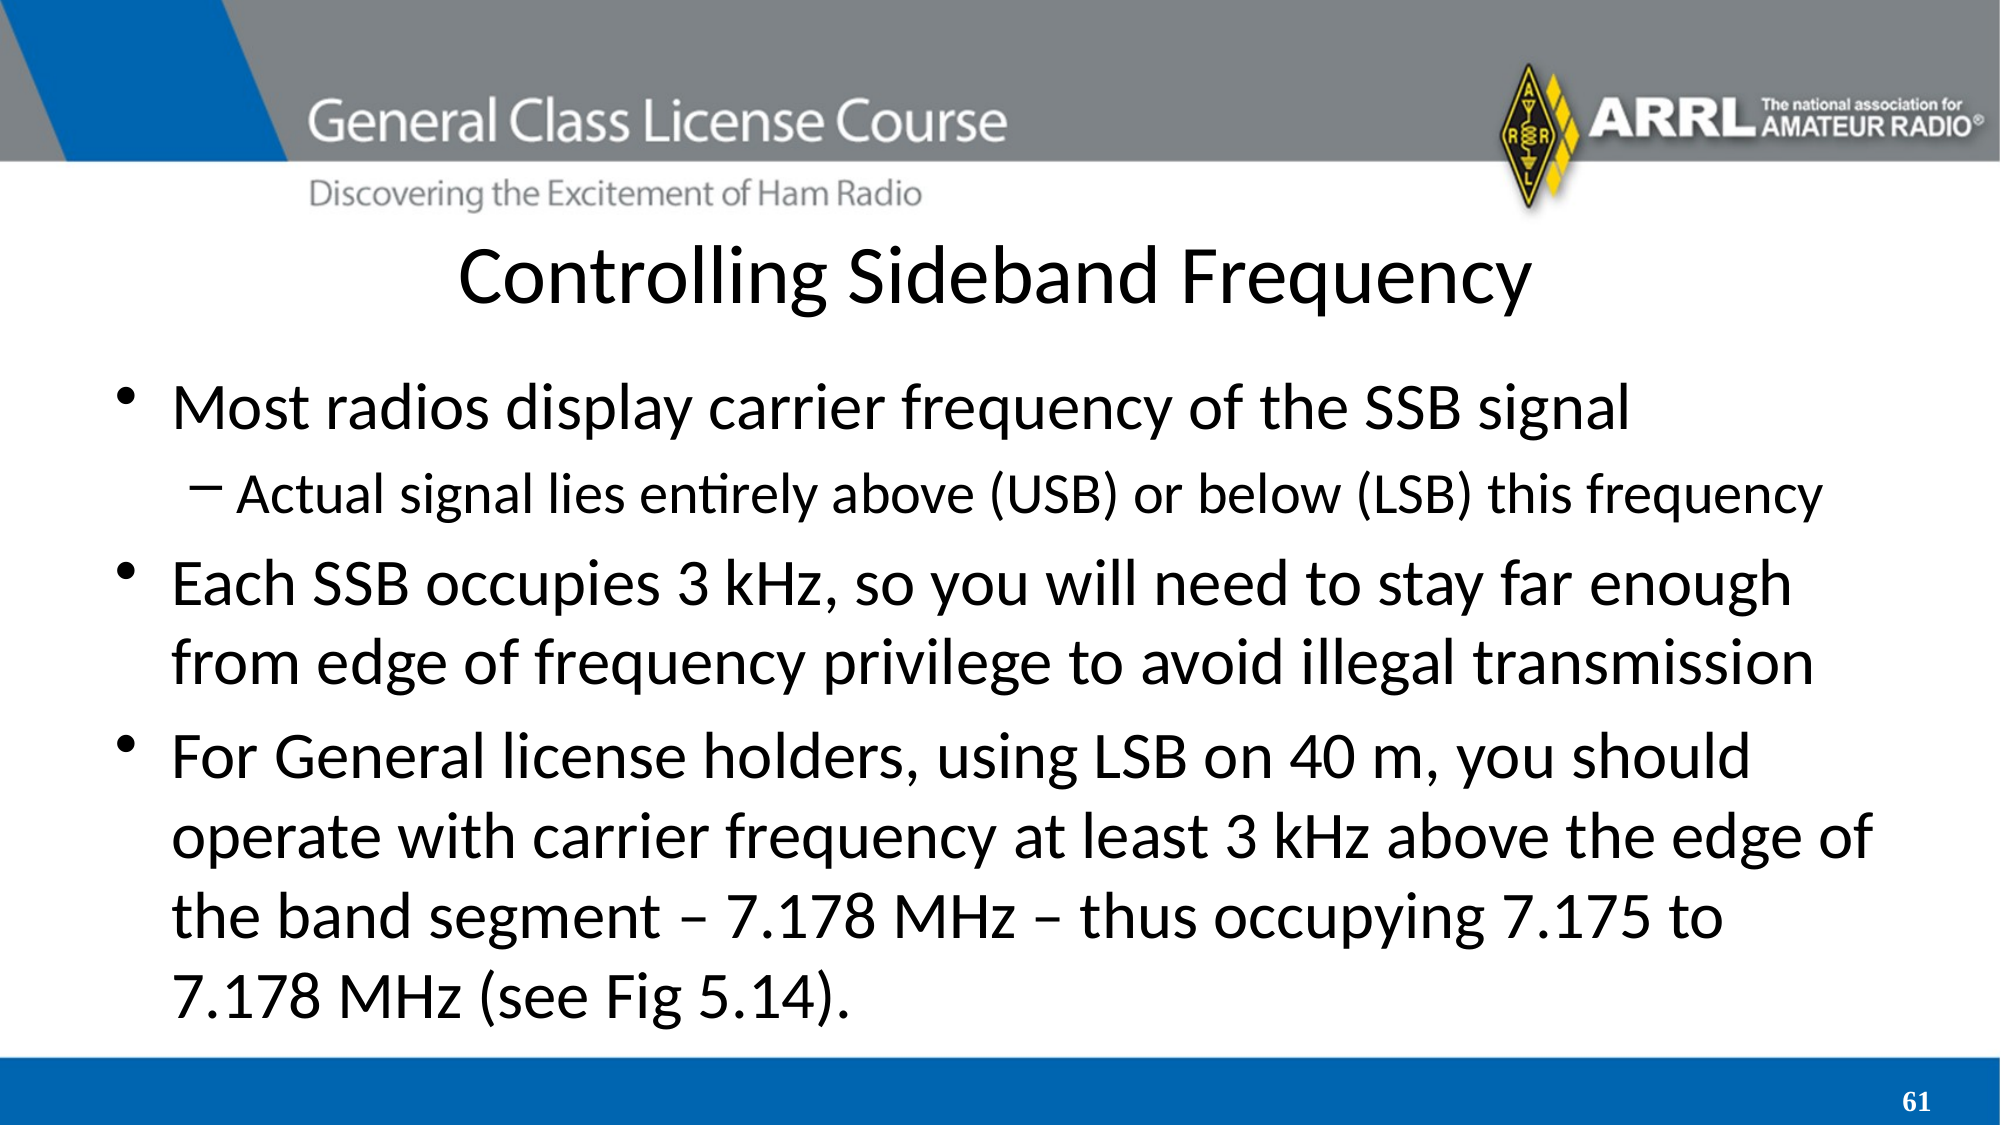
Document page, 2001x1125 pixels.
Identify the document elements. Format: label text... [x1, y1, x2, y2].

list Most radios display carrier frequency of the SSB signal Actual signal lies entirely above (USB) or below (LSB) this frequency Each SSB occupies 3 kHz, so you will need to stay far enough from edge of frequency privilege to avoid illegal transmission For General license holders, using LSB on 40 m, you should operate with carrier frequency at least 3 kHz above the edge of the band segment – 7.178 MHz – thus occupying 7.175 to 7.178 MHz (see Fig 5.14). [99, 355, 1900, 1075]
title Controlling Sideband Frequency [96, 212, 1897, 356]
picture [0, 0, 2001, 1125]
